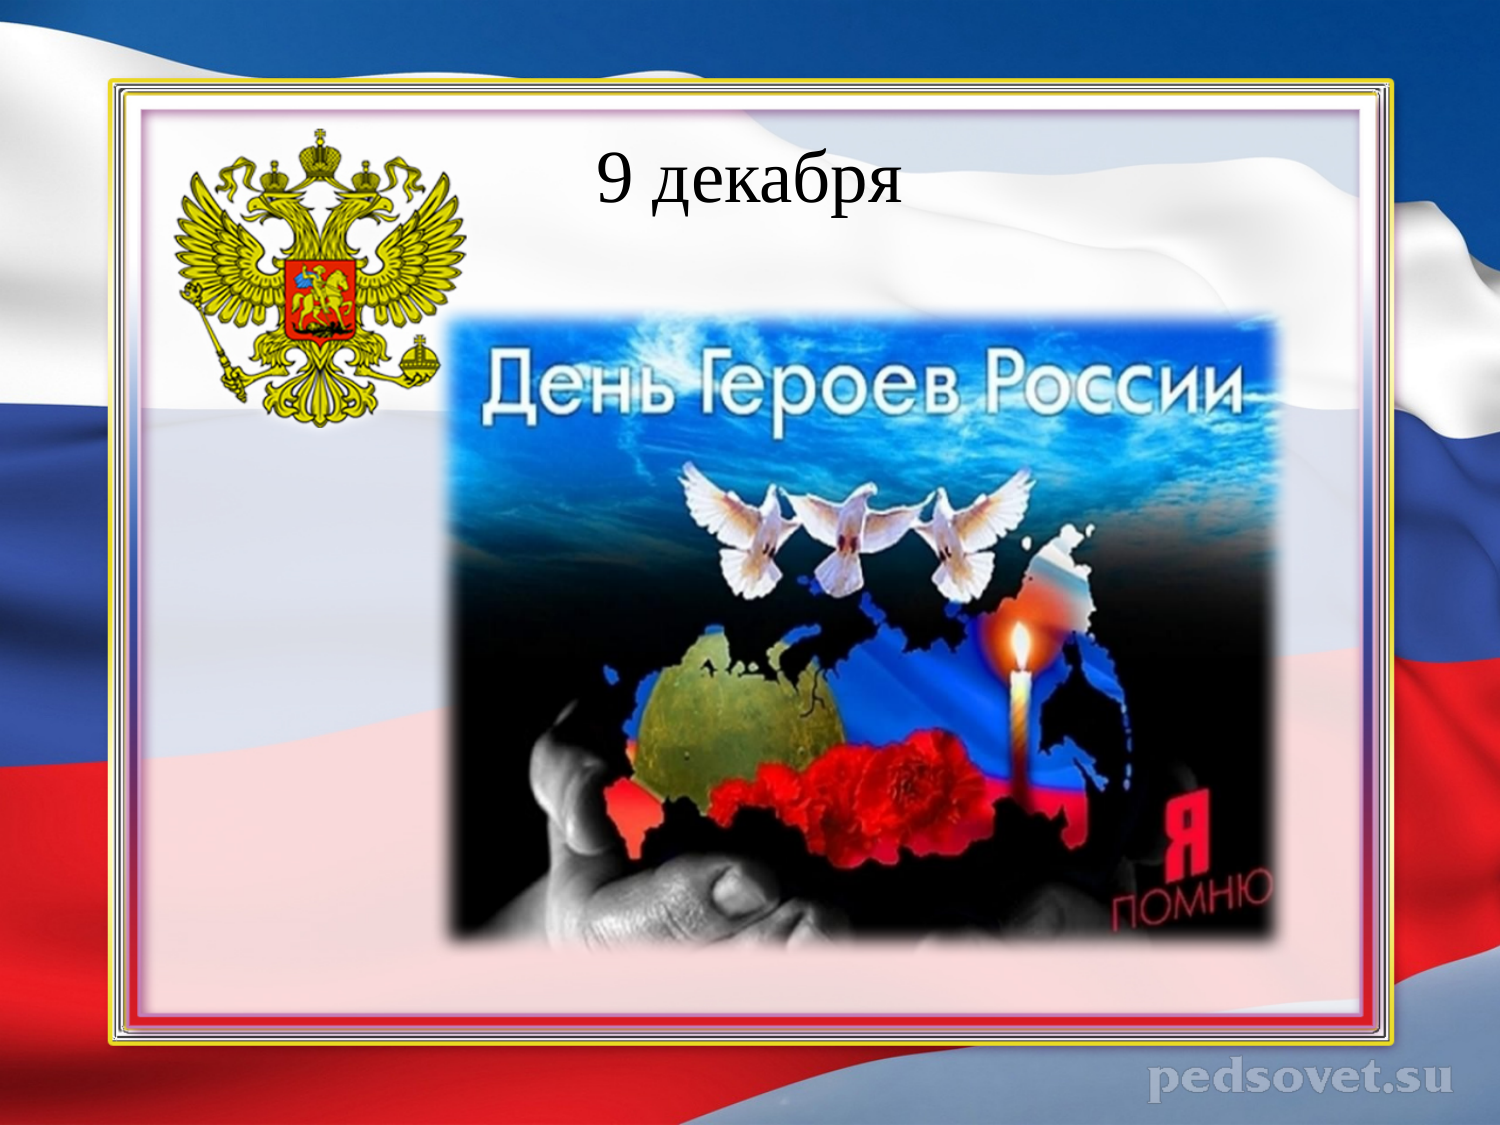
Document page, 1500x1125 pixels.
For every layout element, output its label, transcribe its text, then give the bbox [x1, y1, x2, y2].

title 9 декабря [170, 101, 1330, 244]
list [430, 302, 1294, 960]
picture [0, 0, 1500, 1125]
